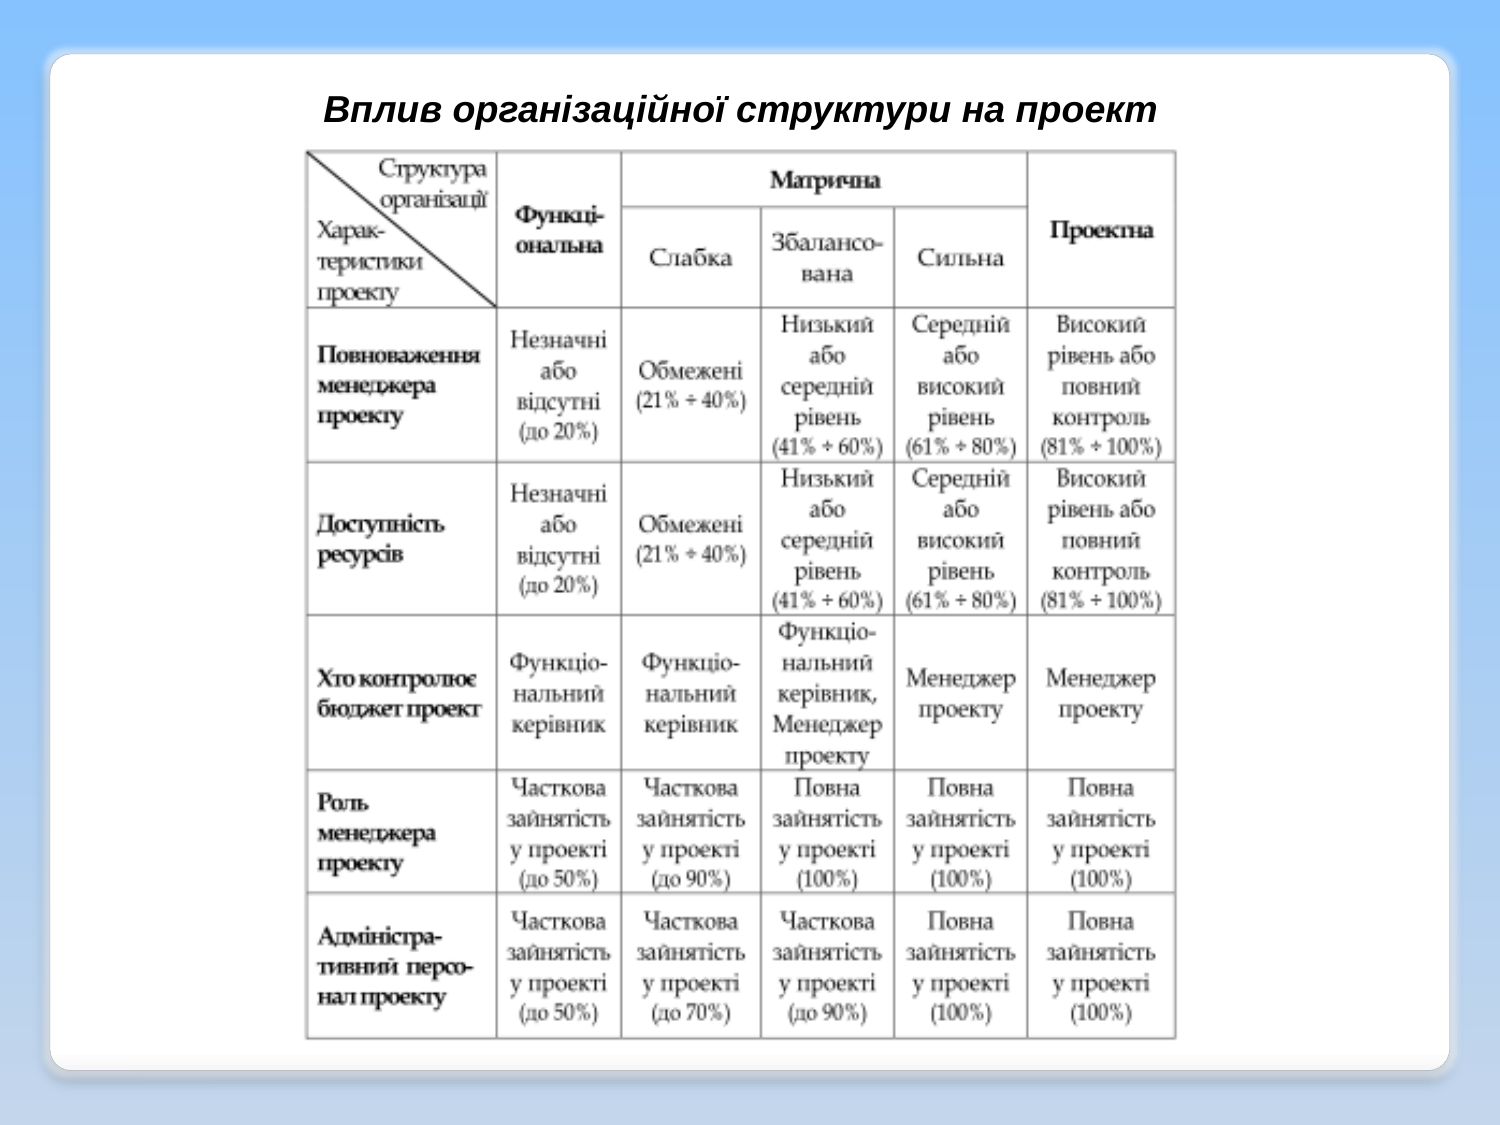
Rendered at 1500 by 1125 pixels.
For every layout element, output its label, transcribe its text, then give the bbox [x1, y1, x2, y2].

text_box Вплив організаційної структури на проект [308, 78, 1174, 138]
picture [277, 148, 1189, 1051]
